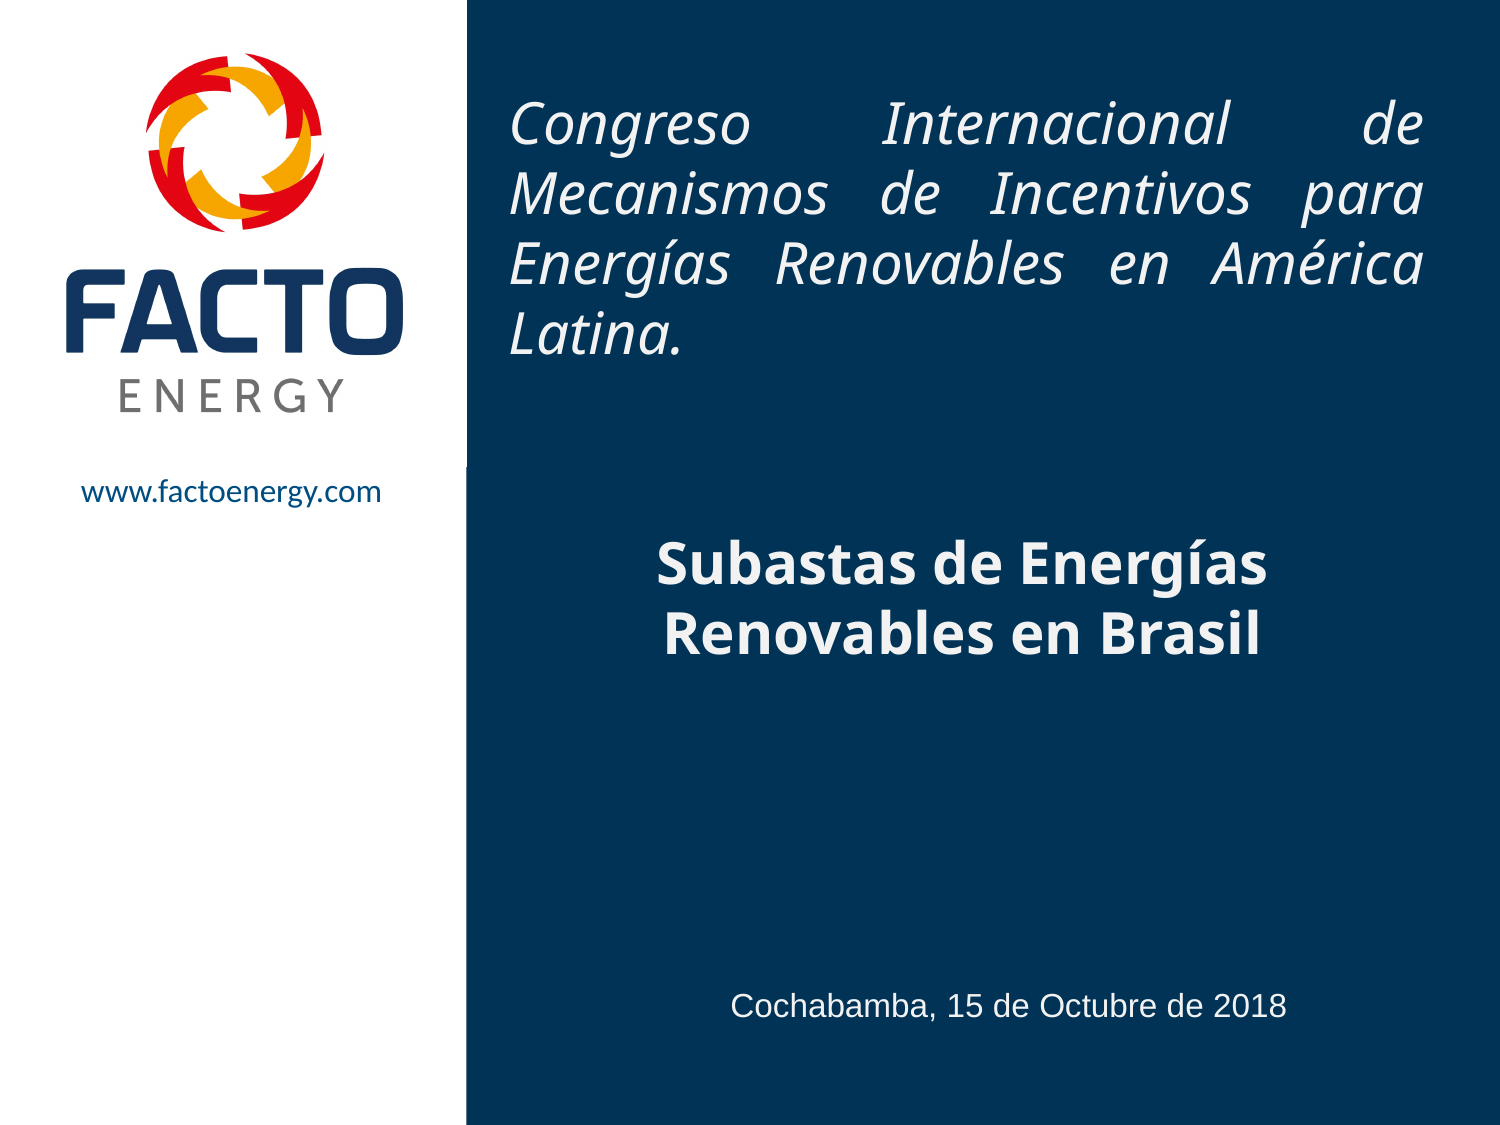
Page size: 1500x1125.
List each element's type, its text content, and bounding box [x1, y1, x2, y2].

text_box Subastas de Energías Renovables en Brasil [490, 518, 1436, 674]
text_box [466, 0, 1500, 1125]
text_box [0, 0, 467, 467]
text_box Cochabamba, 15 de Octubre de 2018 [398, 977, 1302, 1032]
text_box Congreso Internacional de Mecanismos de Incentivos para Energías Renovables en América Latina. [494, 78, 1440, 374]
text_box www.factoenergy.com [66, 475, 401, 516]
